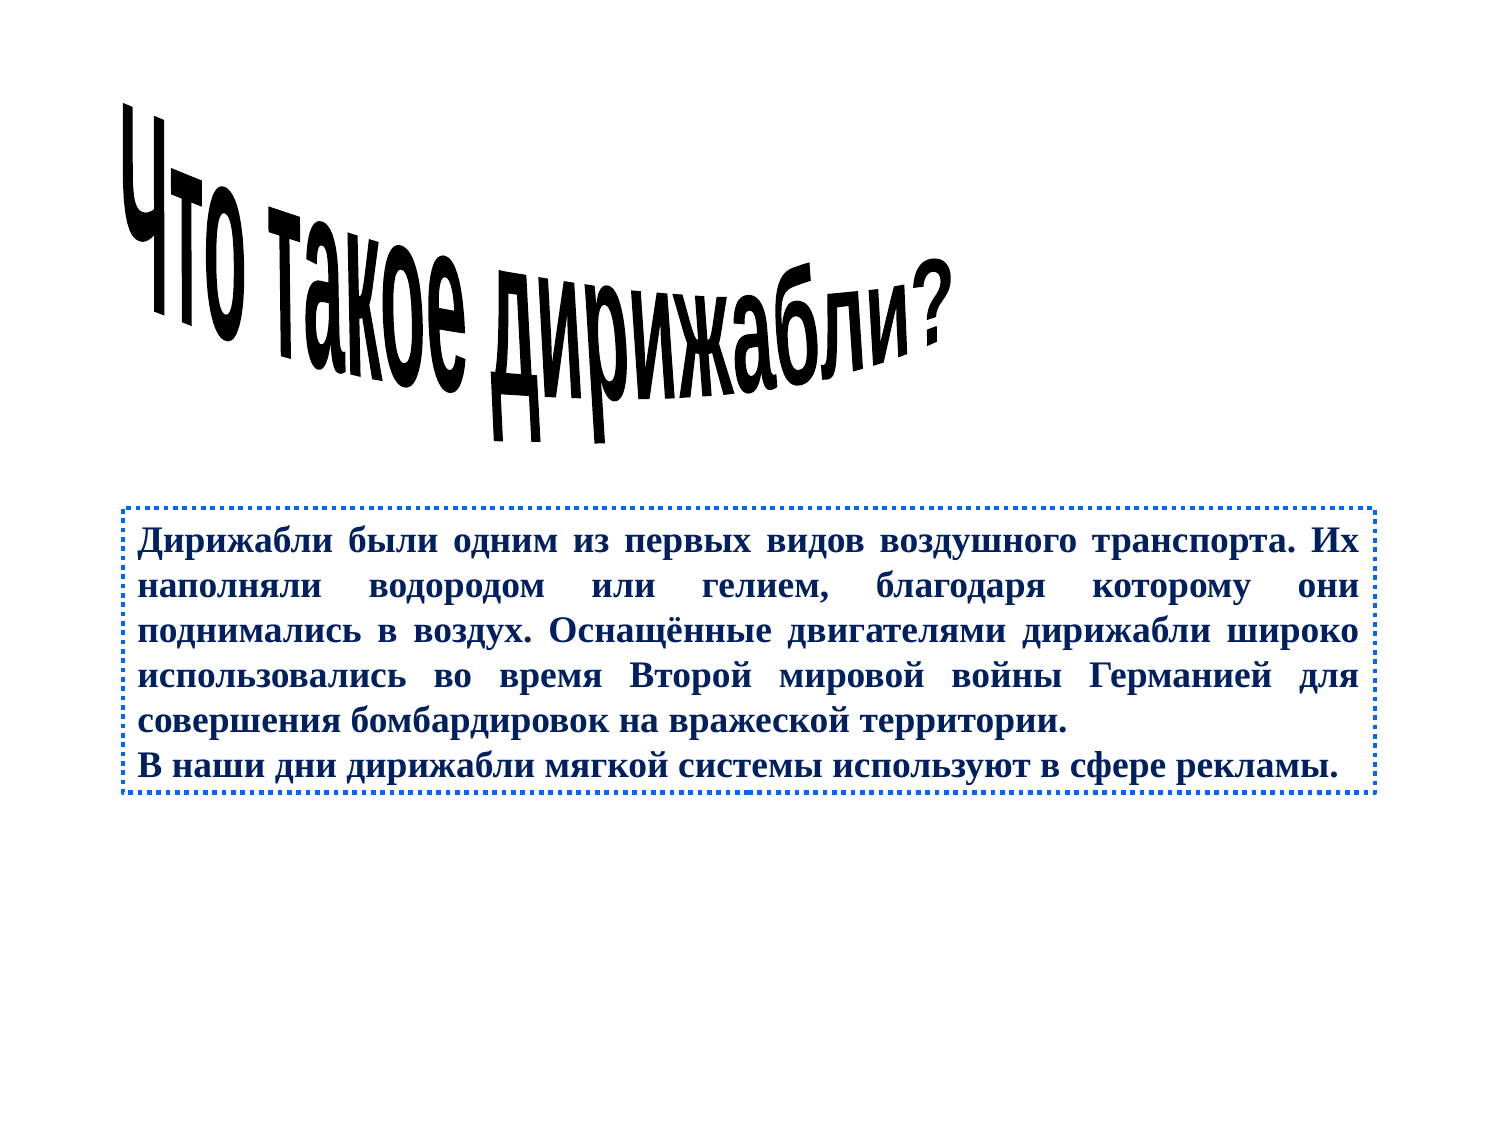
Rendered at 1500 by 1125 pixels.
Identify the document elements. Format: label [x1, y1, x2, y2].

text_box [122, 89, 1376, 797]
